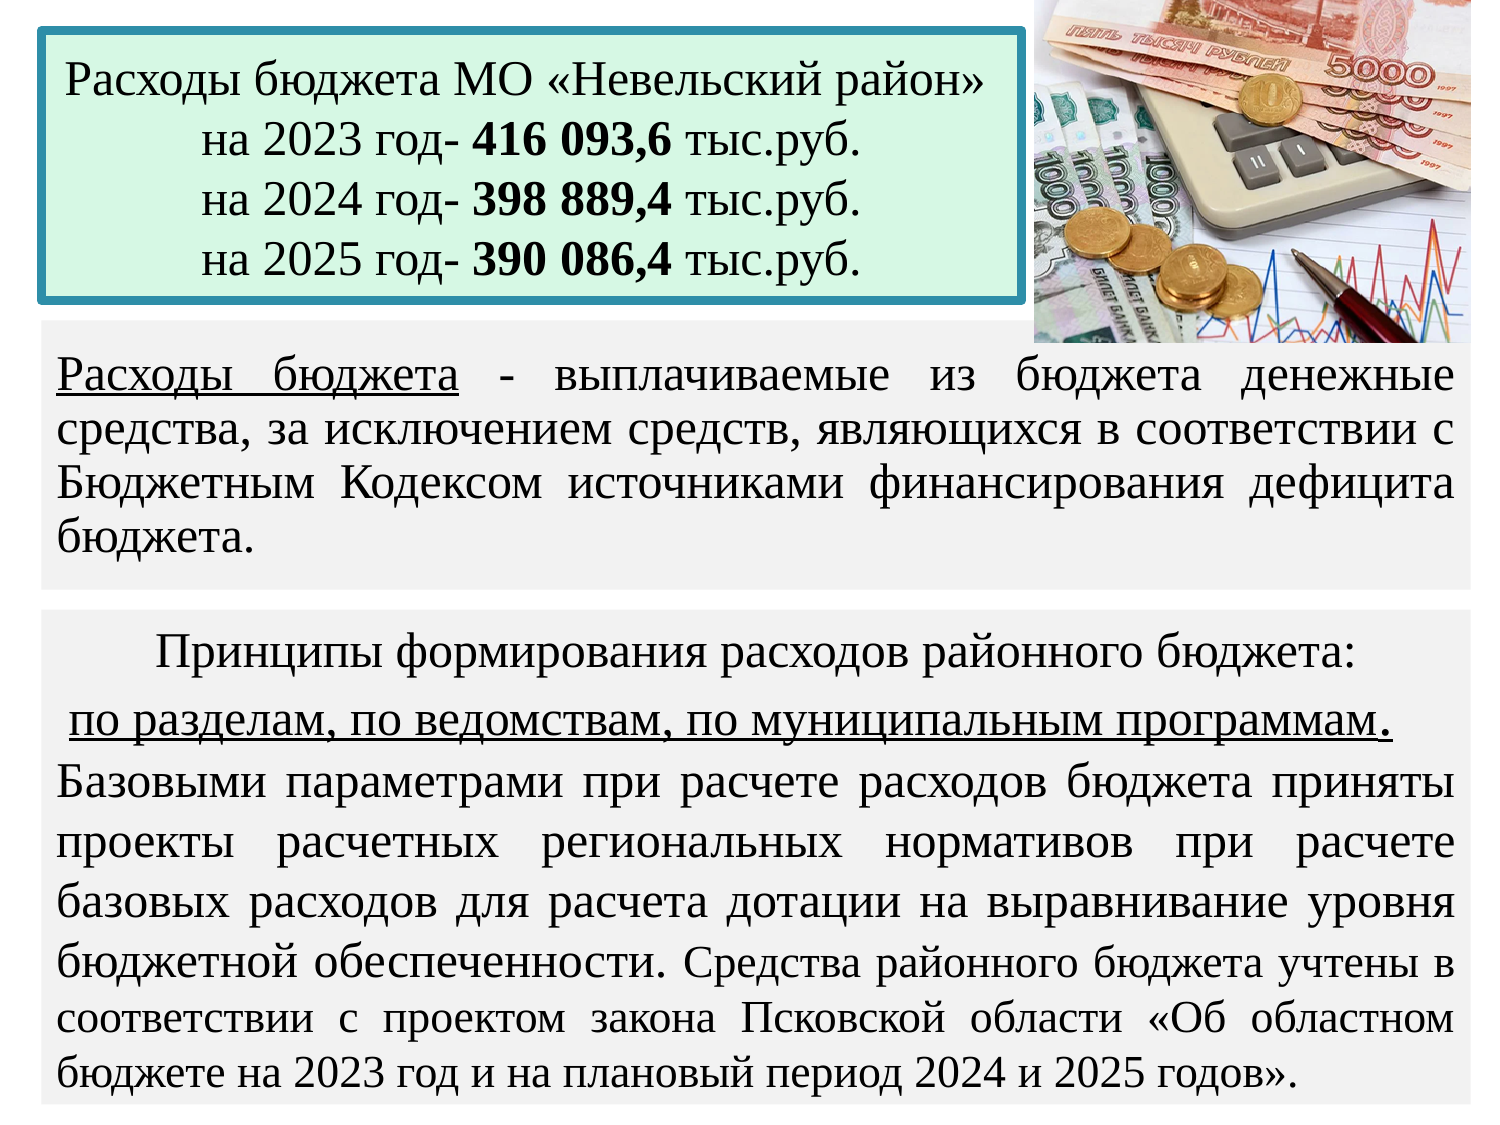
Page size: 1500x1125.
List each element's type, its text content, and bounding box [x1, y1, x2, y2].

text_box Принципы формирования расходов районного бюджета: по разделам, по ведомствам, по муниципальным программам. Базовыми параметрами при расчете расходов бюджета приняты проекты расчетных региональных нормативов при расчете базовых расходов для расчета дотации на выравнивание уровня бюджетной обеспеченности. Средства районного бюджета учтены в соответствии с проектом закона Псковской области «Об областном бюджете на 2023 год и на плановый период 2024 и 2025 годов». [41, 609, 1471, 1105]
text_box Расходы бюджета МО «Невельский район» на 2023 год- 416 093,6 тыс.руб. на 2024 год- 398 889,4 тыс.руб. на 2025 год- 390 086,4 тыс.руб. [37, 26, 1026, 305]
picture [1033, 0, 1472, 343]
title Расходы бюджета - выплачиваемые из бюджета денежные средства, за исключением средств, являющихся в соответствии с Бюджетным Кодексом источниками финансирования дефицита бюджета. [41, 320, 1471, 590]
